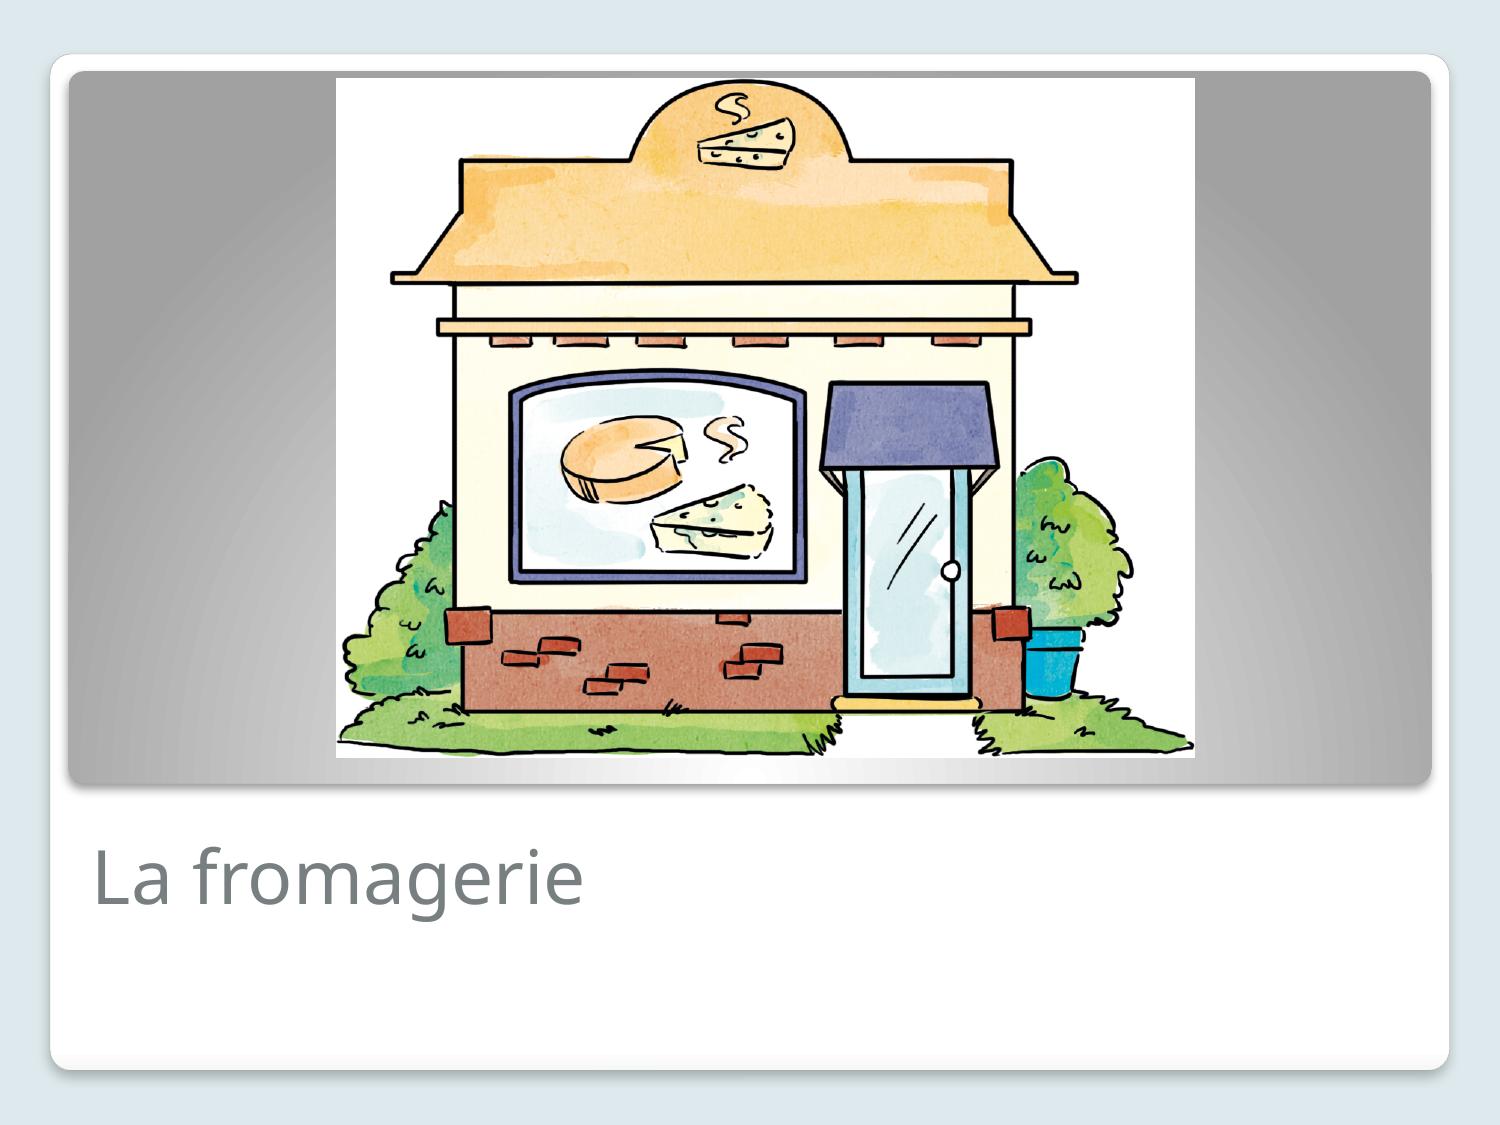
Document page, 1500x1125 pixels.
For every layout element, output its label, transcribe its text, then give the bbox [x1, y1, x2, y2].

title La fromagerie [76, 808, 1420, 920]
picture [336, 77, 1195, 758]
